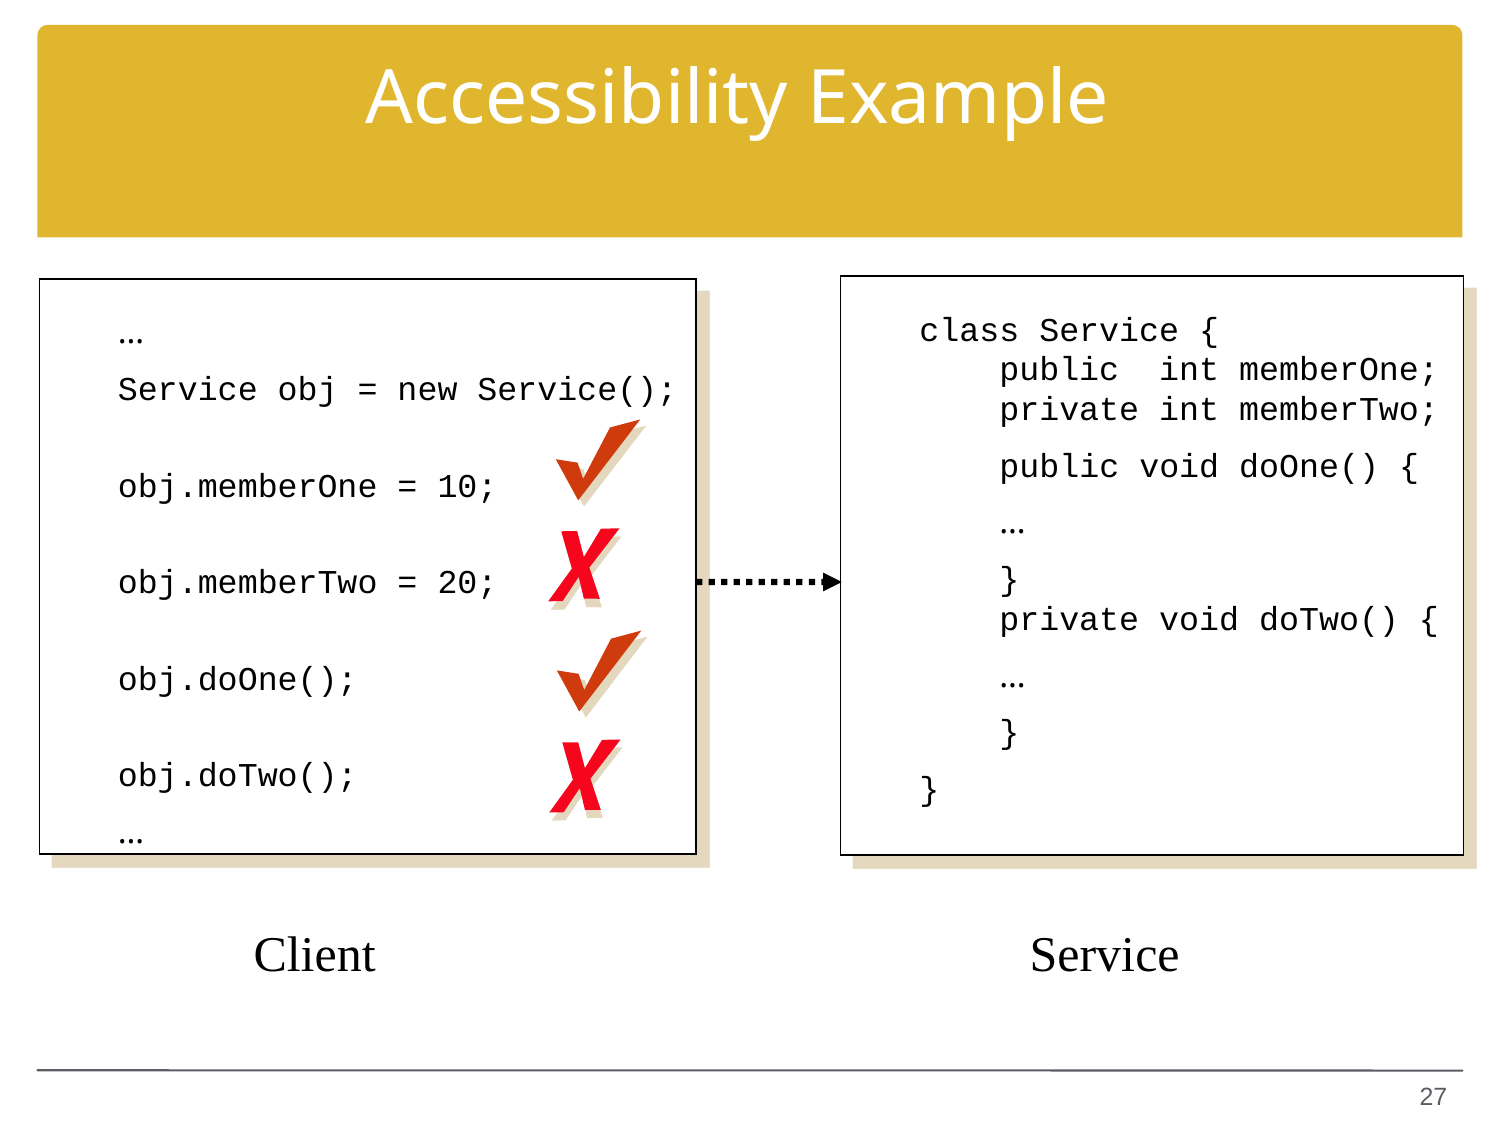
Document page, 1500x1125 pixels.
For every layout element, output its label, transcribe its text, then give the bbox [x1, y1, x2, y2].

title Accessibility Example [99, 24, 1376, 163]
text_box Client [238, 955, 391, 989]
text_box Service [1014, 914, 1195, 989]
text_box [829, 275, 1464, 856]
slide_number 27 [1112, 1069, 1463, 1123]
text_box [27, 278, 697, 941]
